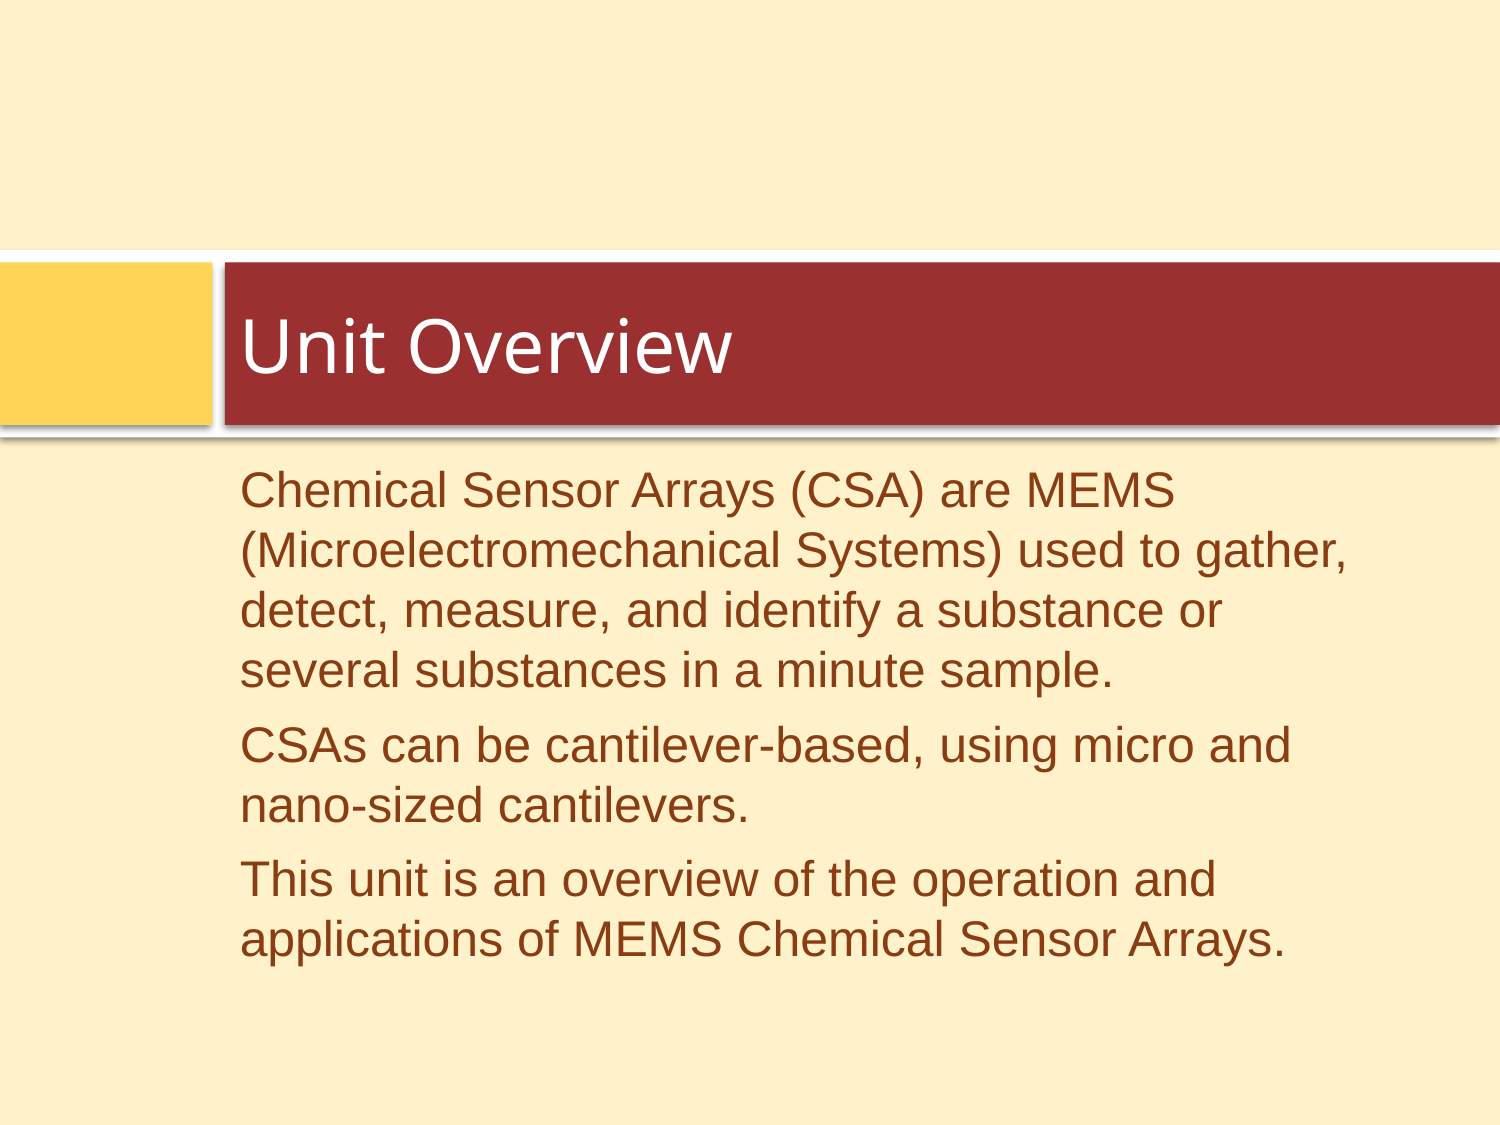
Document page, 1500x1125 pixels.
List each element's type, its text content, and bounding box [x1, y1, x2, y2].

list Chemical Sensor Arrays (CSA) are MEMS (Microelectromechanical Systems) used to gather, detect, measure, and identify a substance or several substances in a minute sample. CSAs can be cantilever-based, using micro and nano-sized cantilevers. This unit is an overview of the operation and applications of MEMS Chemical Sensor Arrays. [225, 450, 1394, 1090]
title Unit Overview [225, 262, 1475, 425]
